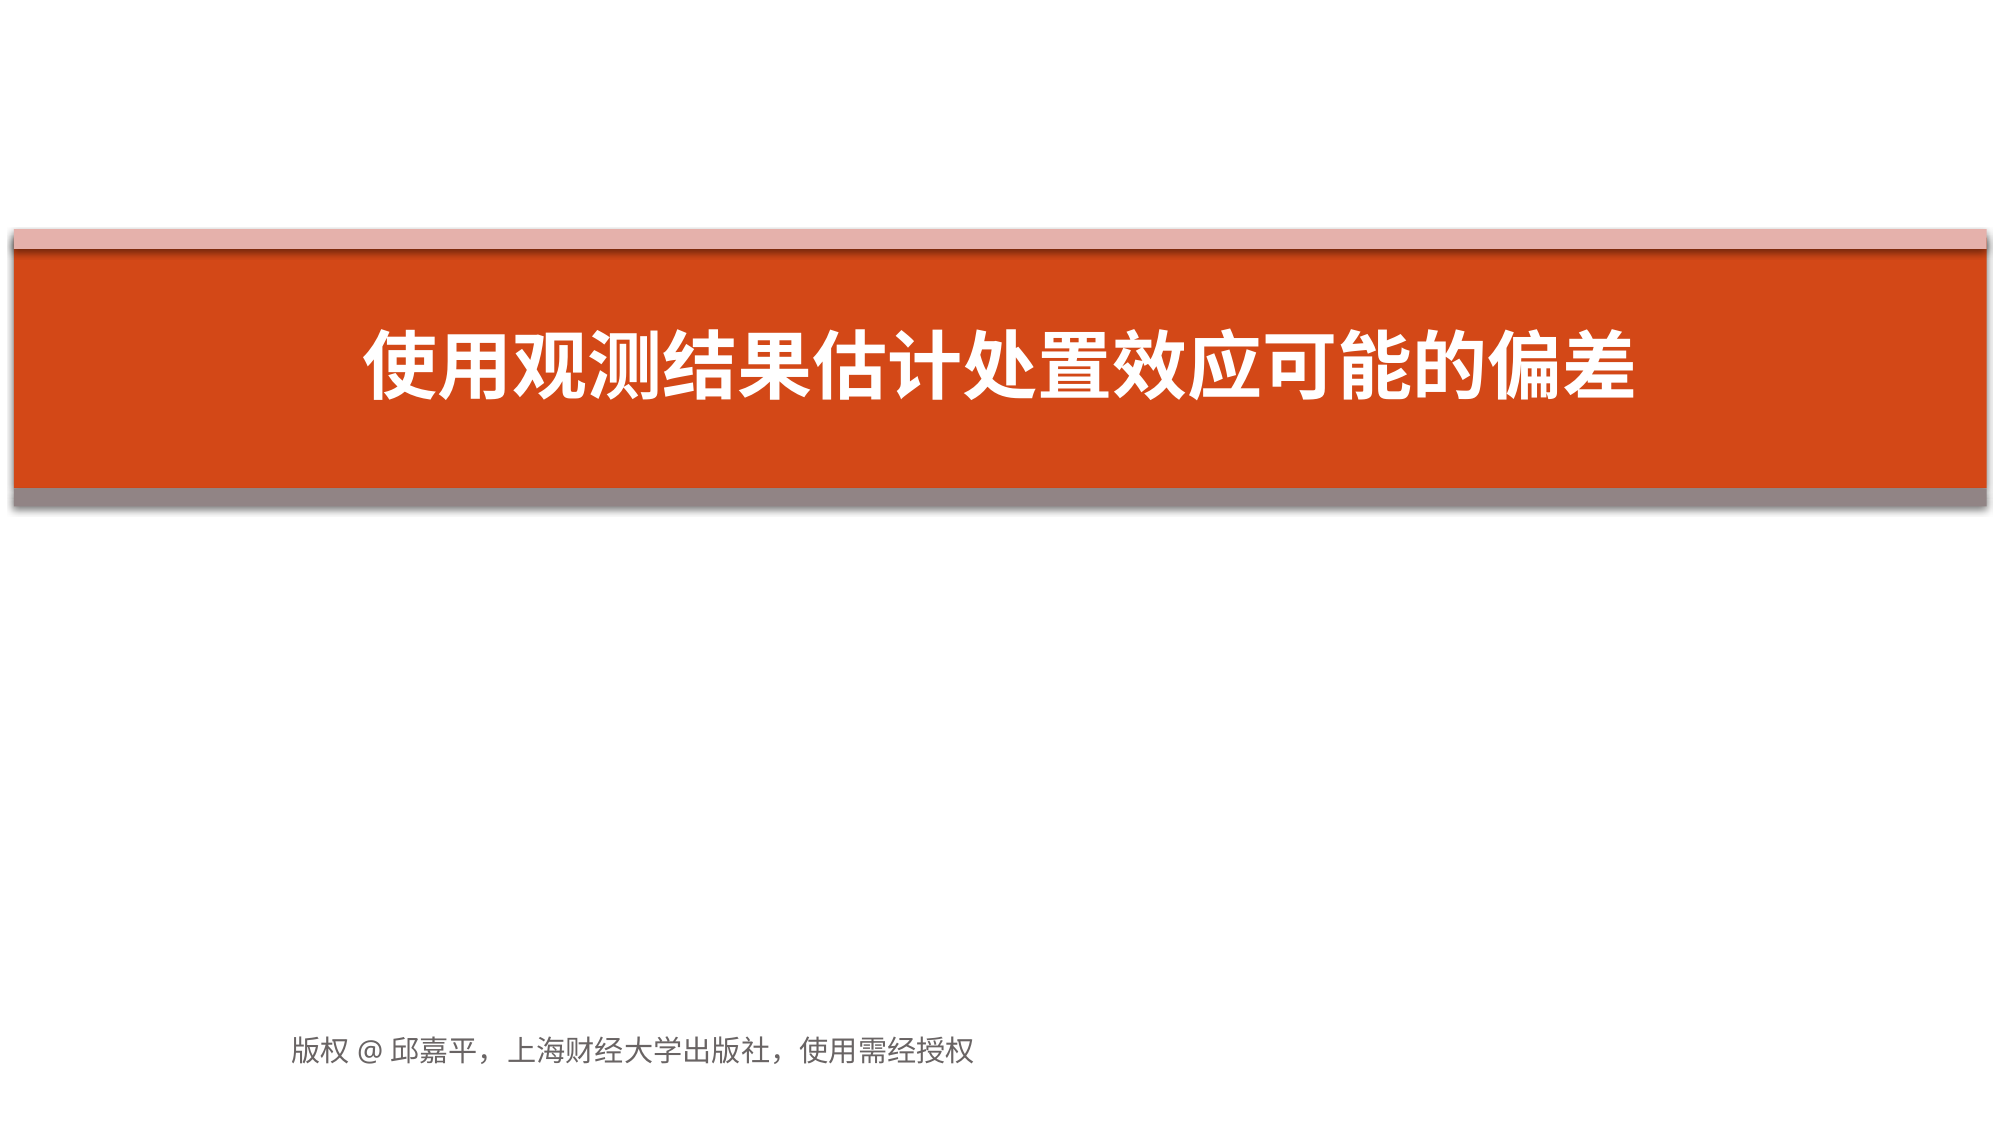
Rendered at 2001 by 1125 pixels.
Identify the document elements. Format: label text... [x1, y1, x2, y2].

footer 版权@邱嘉平，上海财经大学出版社，使用需经授权 [200, 1012, 1067, 1088]
title 使用观测结果估计处置效应可能的偏差 [99, 247, 1900, 489]
